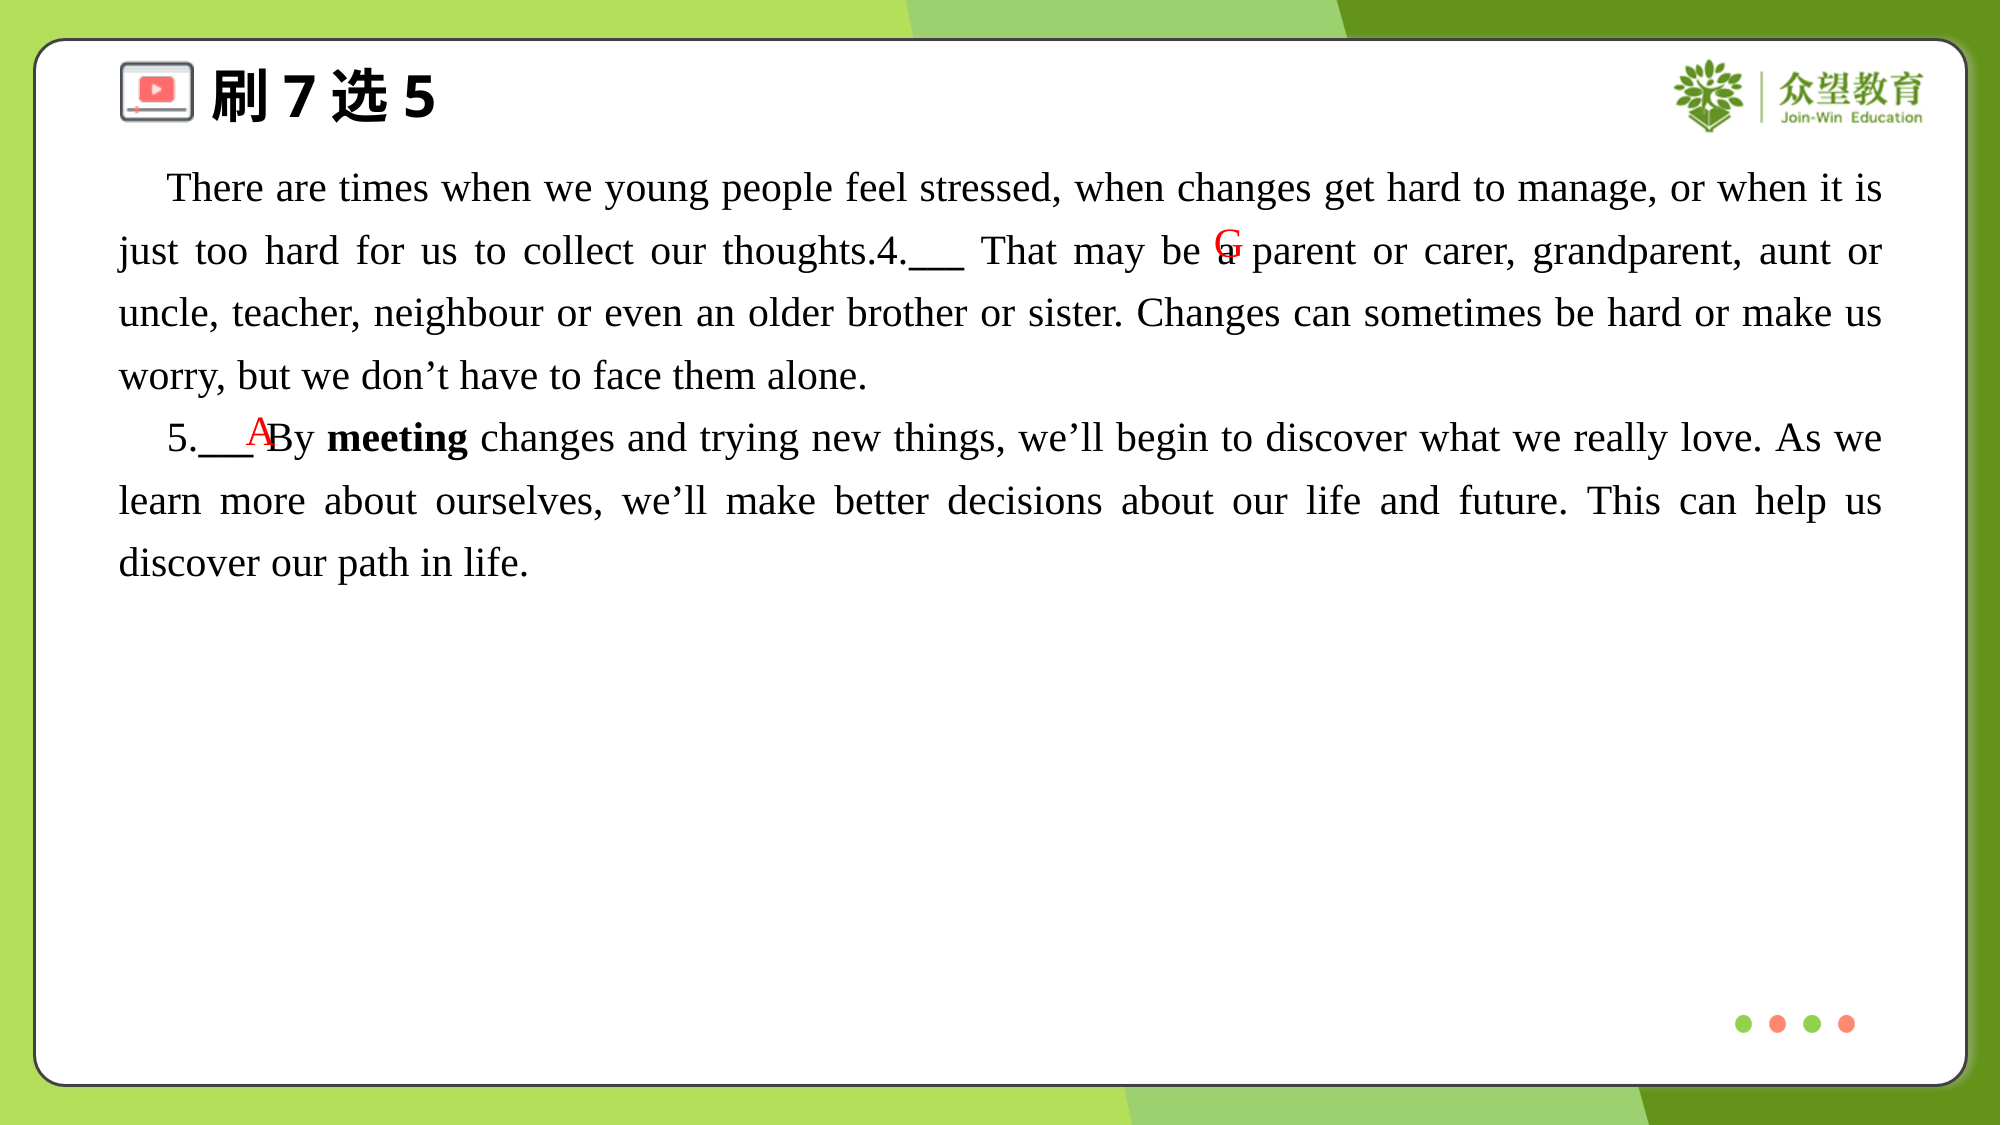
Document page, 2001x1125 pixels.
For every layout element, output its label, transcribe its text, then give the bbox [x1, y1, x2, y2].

text_box G [1198, 203, 1260, 267]
picture [0, 0, 2000, 1125]
text_box There are times when we young people feel stressed, when changes get hard to manage, or when it is just too hard for us to collect our thoughts.4.___ That may be a parent or carer, grandparent, aunt or uncle, teacher, neighbour or even an older brother or sister. Changes can sometimes be hard or make us worry, but we don’t have to face them alone. 5.___ By meeting changes and trying new things, we’ll begin to discover what we really love. As we learn more about ourselves, we’ll make better decisions about our life and future. This can help us discover our path in life. [118, 147, 1883, 586]
text_box A [230, 391, 291, 454]
